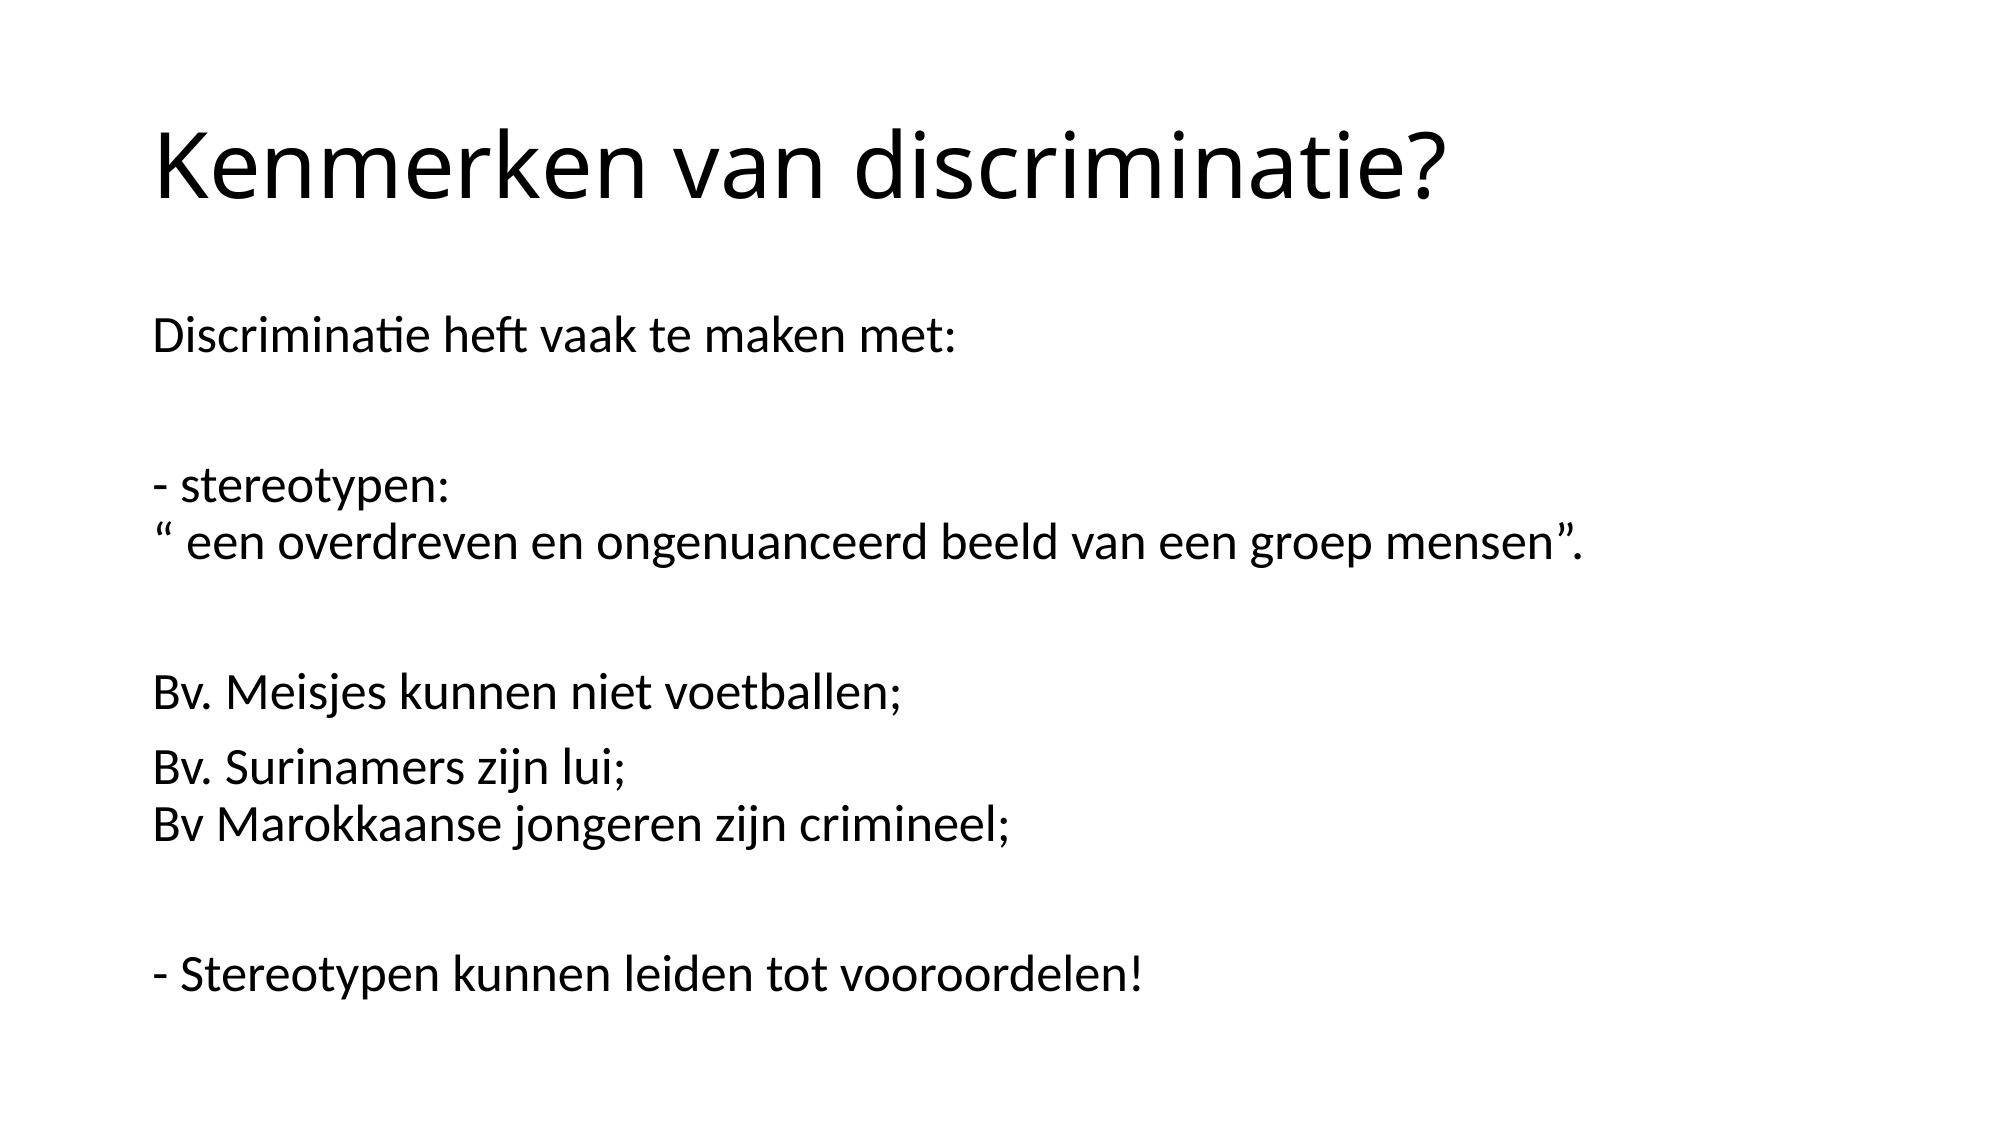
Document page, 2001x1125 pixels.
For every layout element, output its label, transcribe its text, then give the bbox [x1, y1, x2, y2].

title Kenmerken van discriminatie? [137, 59, 1863, 278]
list Discriminatie heft vaak te maken met: - stereotypen: “ een overdreven en ongenuanceerd beeld van een groep mensen”. Bv. Meisjes kunnen niet voetballen; Bv. Surinamers zijn lui; Bv Marokkaanse jongeren zijn crimineel; - Stereotypen kunnen leiden tot vooroordelen! [137, 299, 1863, 1014]
